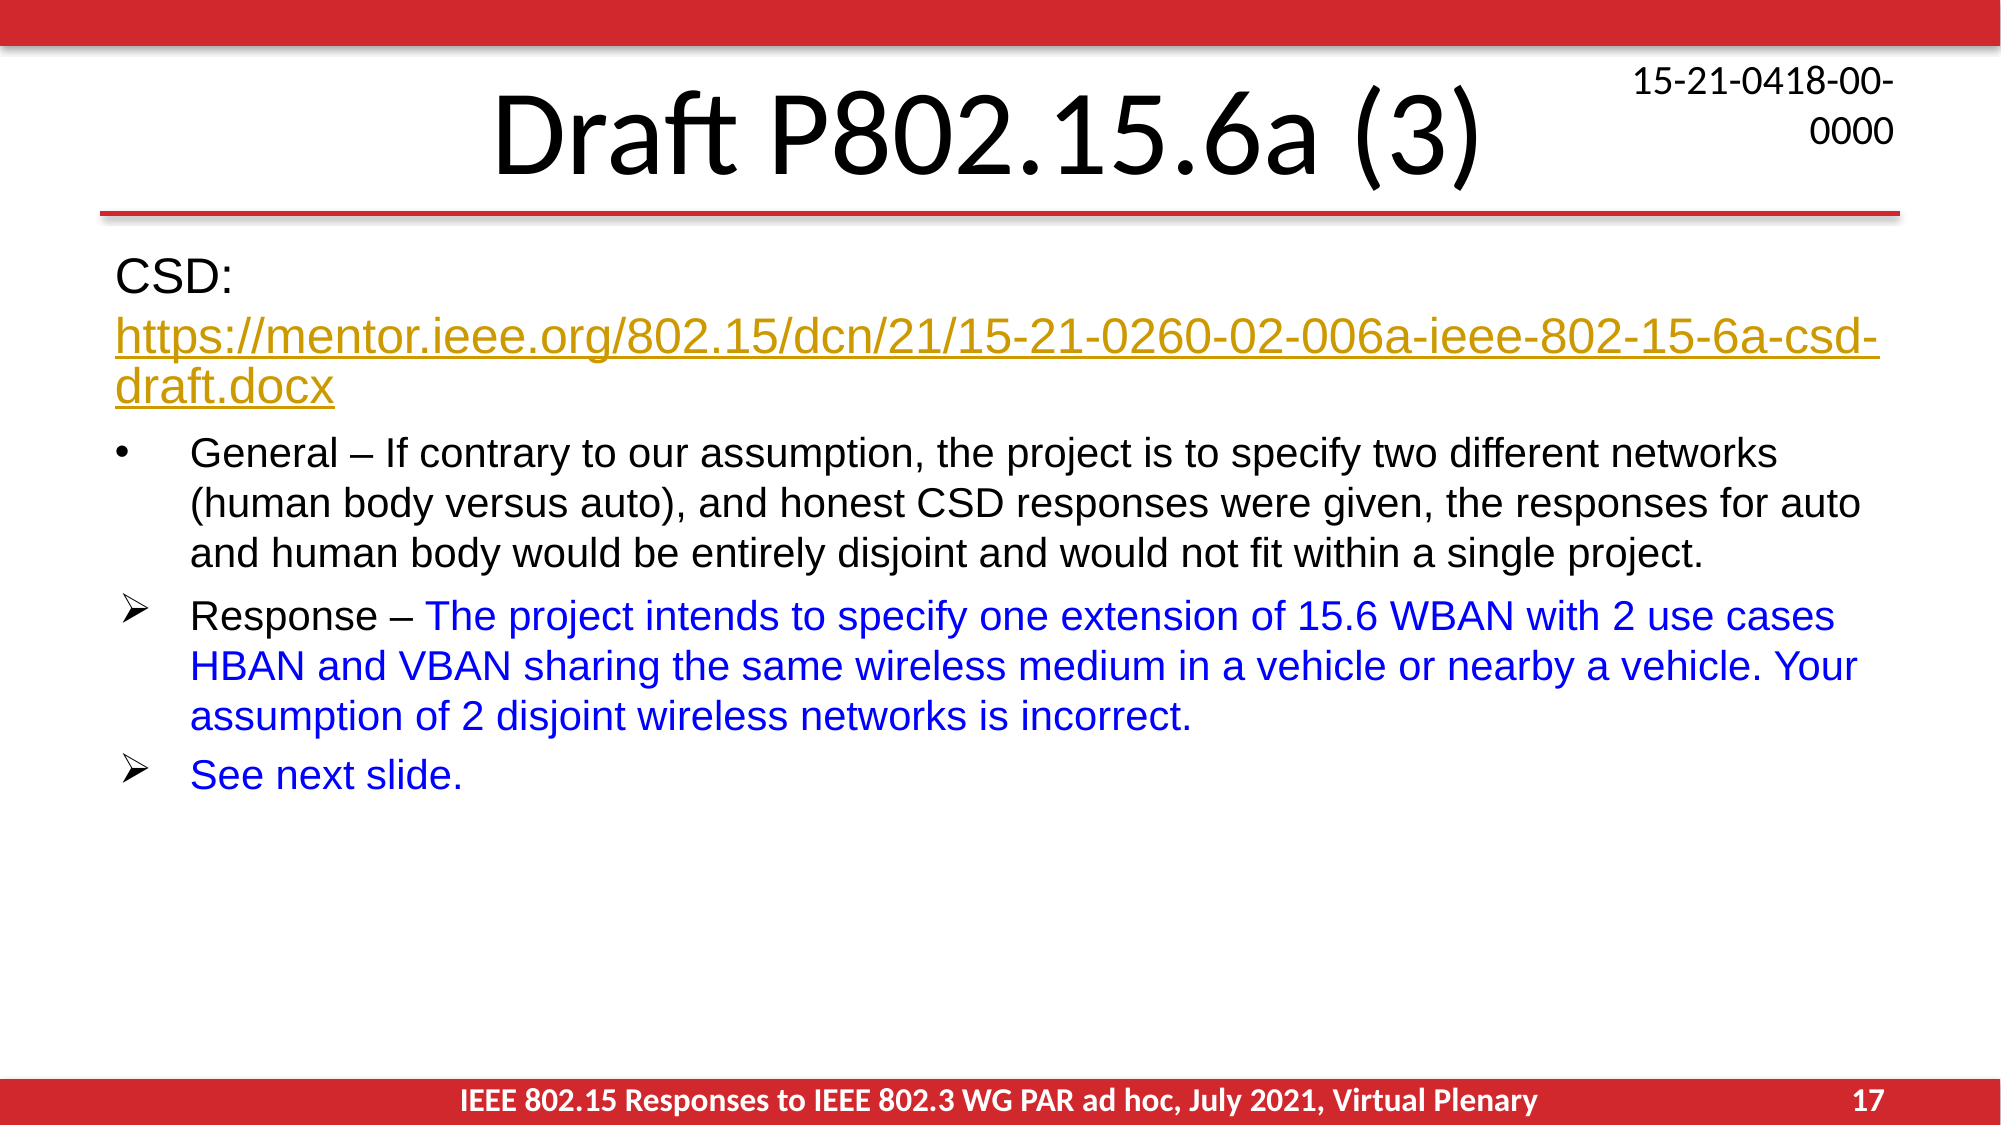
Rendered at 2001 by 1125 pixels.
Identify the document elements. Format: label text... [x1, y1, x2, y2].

footer IEEE 802.15 Responses to IEEE 802.3 WG PAR ad hoc, July 2021, Virtual Plenary [373, 1068, 1626, 1125]
list CSD: https://mentor.ieee.org/802.15/dcn/21/15-21-0260-02-006a-ieee-802-15-6a-csd-draft.docx General – If contrary to our assumption, the project is to specify two different networks (human body versus auto), and honest CSD responses were given, the responses for auto and human body would be entirely disjoint and would not fit within a single project. Response – The project intends to specify one extension of 15.6 WBAN with 2 use cases HBAN and VBAN sharing the same wireless medium in a vehicle or nearby a vehicle. Your assumption of 2 disjoint wireless networks is incorrect. See next slide. [99, 235, 1900, 979]
title Draft P802.15.6a (3) [99, 32, 1900, 220]
slide_number 17 [1626, 1068, 1900, 1125]
